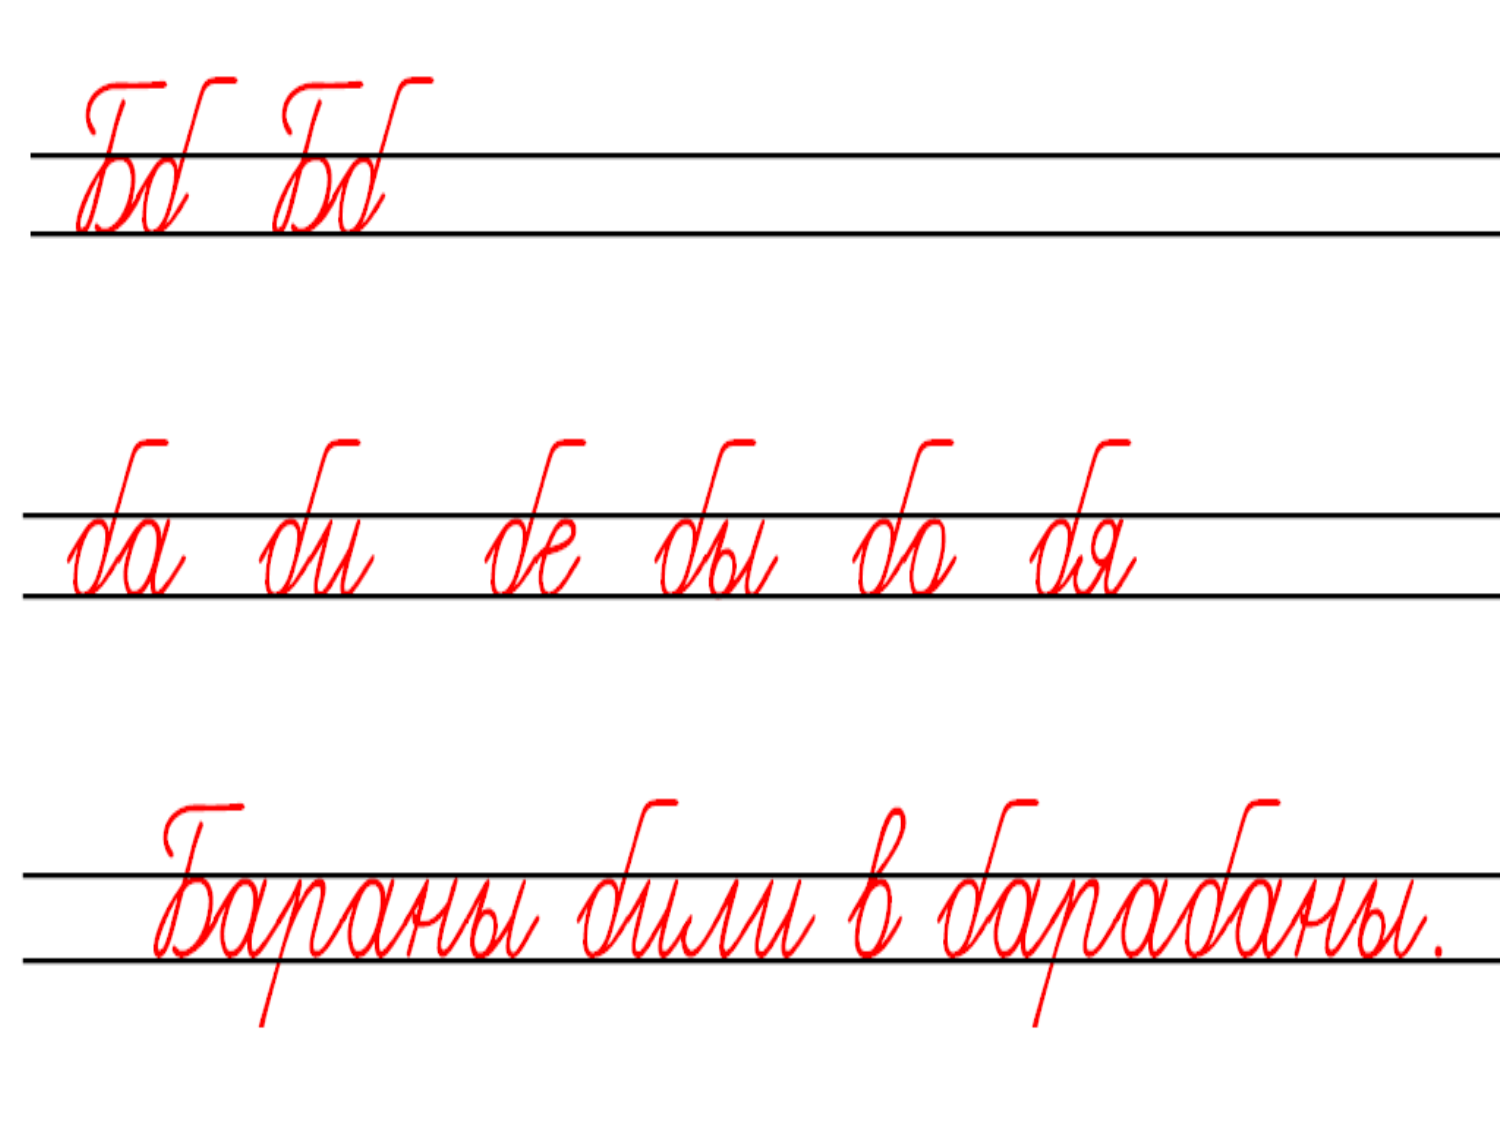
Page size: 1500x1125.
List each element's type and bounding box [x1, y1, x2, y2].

list [0, 0, 1500, 1125]
